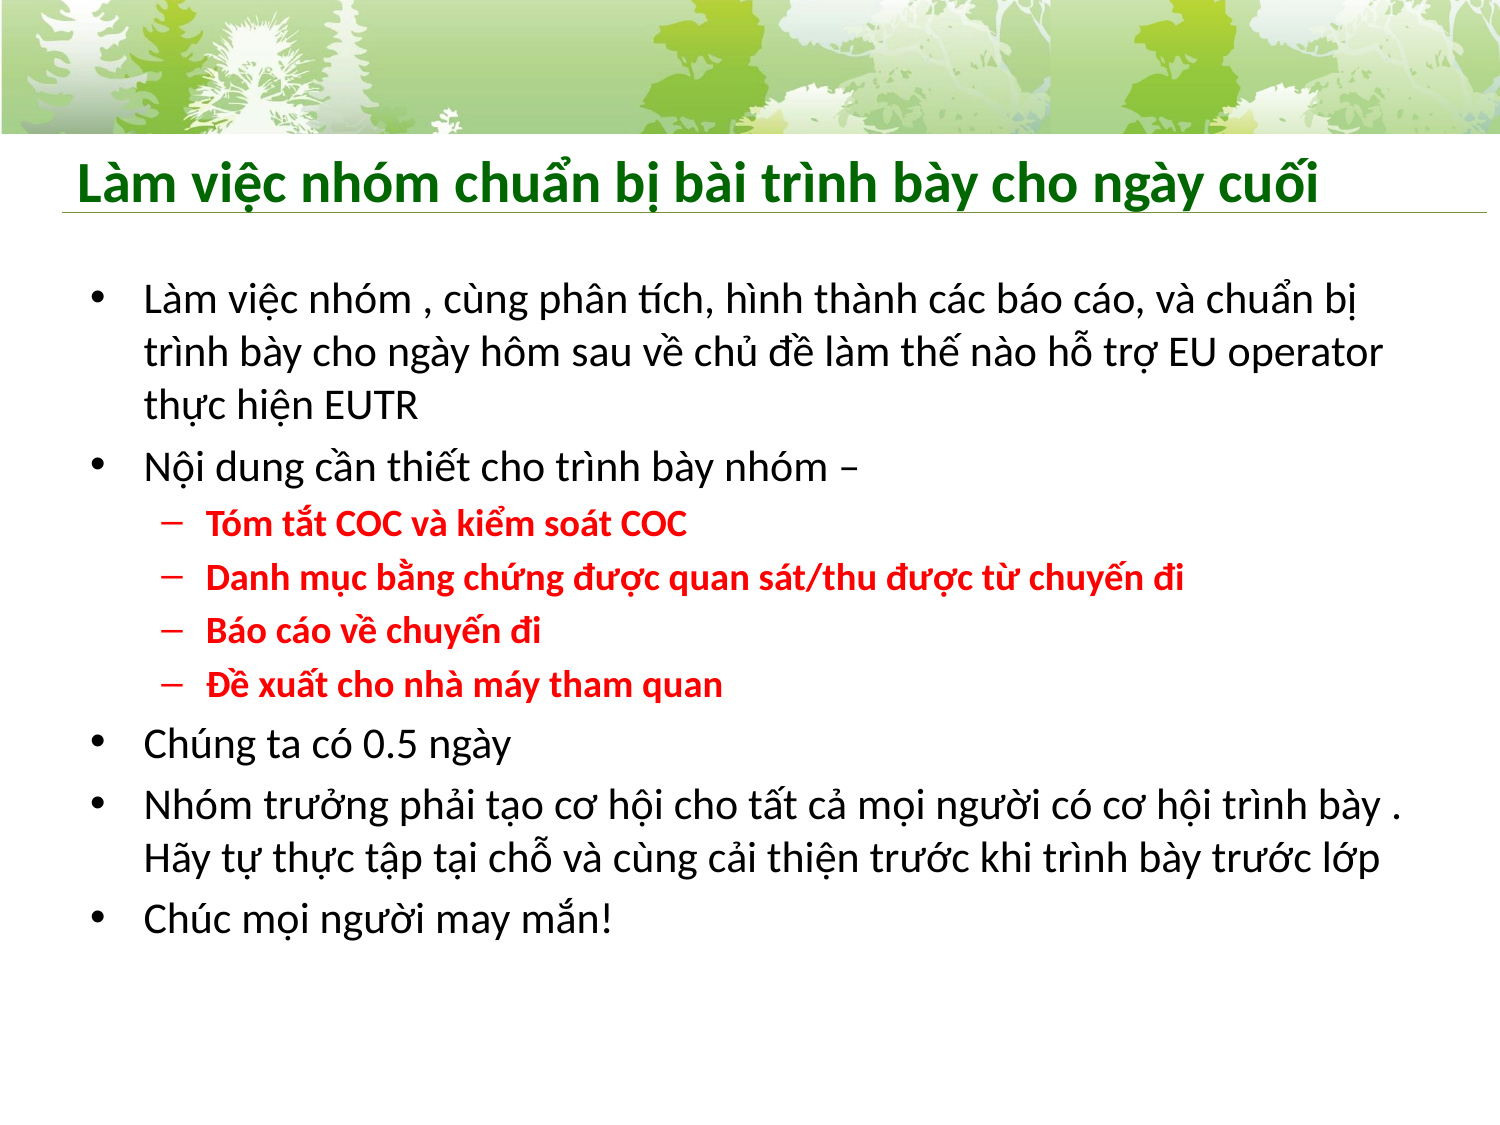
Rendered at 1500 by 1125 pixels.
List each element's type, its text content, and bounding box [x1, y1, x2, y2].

title Làm việc nhóm chuẩn bị bài trình bày cho ngày cuối [62, 147, 1350, 211]
list Làm việc nhóm , cùng phân tích, hình thành các báo cáo, và chuẩn bị trình bày cho ngày hôm sau về chủ đề làm thế nào hỗ trợ EU operator thực hiện EUTR Nội dung cần thiết cho trình bày nhóm – Tóm tắt COC và kiểm soát COC Danh mục bằng chứng được quan sát/thu được từ chuyến đi Báo cáo về chuyến đi Đề xuất cho nhà máy tham quan Chúng ta có 0.5 ngày Nhóm trưởng phải tạo cơ hội cho tất cả mọi người có cơ hội trình bày . Hãy tự thực tập tại chỗ và cùng cải thiện trước khi trình bày trước lớp Chúc mọi người may mắn! [75, 262, 1425, 1005]
picture [1, 0, 1500, 134]
